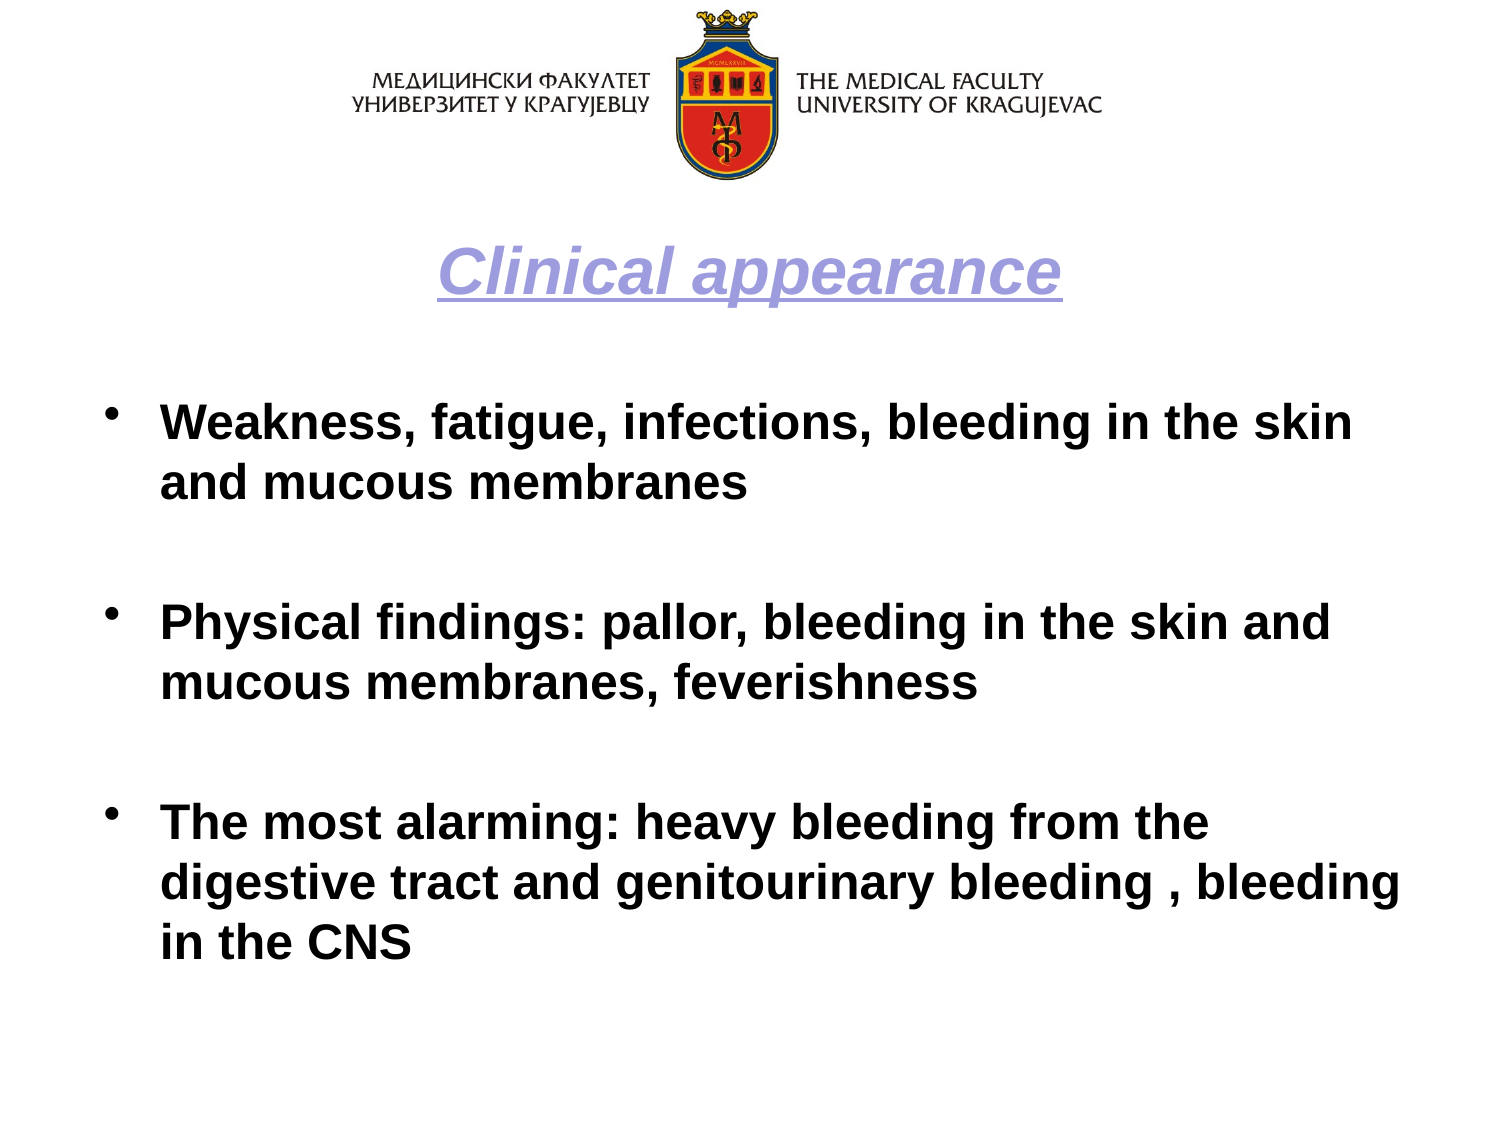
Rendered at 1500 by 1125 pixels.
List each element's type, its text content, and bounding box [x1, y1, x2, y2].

list Weakness, fatigue, infections, bleeding in the skin and mucous membranes Physical findings: pallor, bleeding in the skin and mucous membranes, feverishness The most alarming: heavy bleeding from the digestive tract and genitourinary bleeding , bleeding in the CNS [88, 381, 1439, 1125]
title Clinical appearance [75, 174, 1425, 362]
picture [328, 0, 1125, 174]
